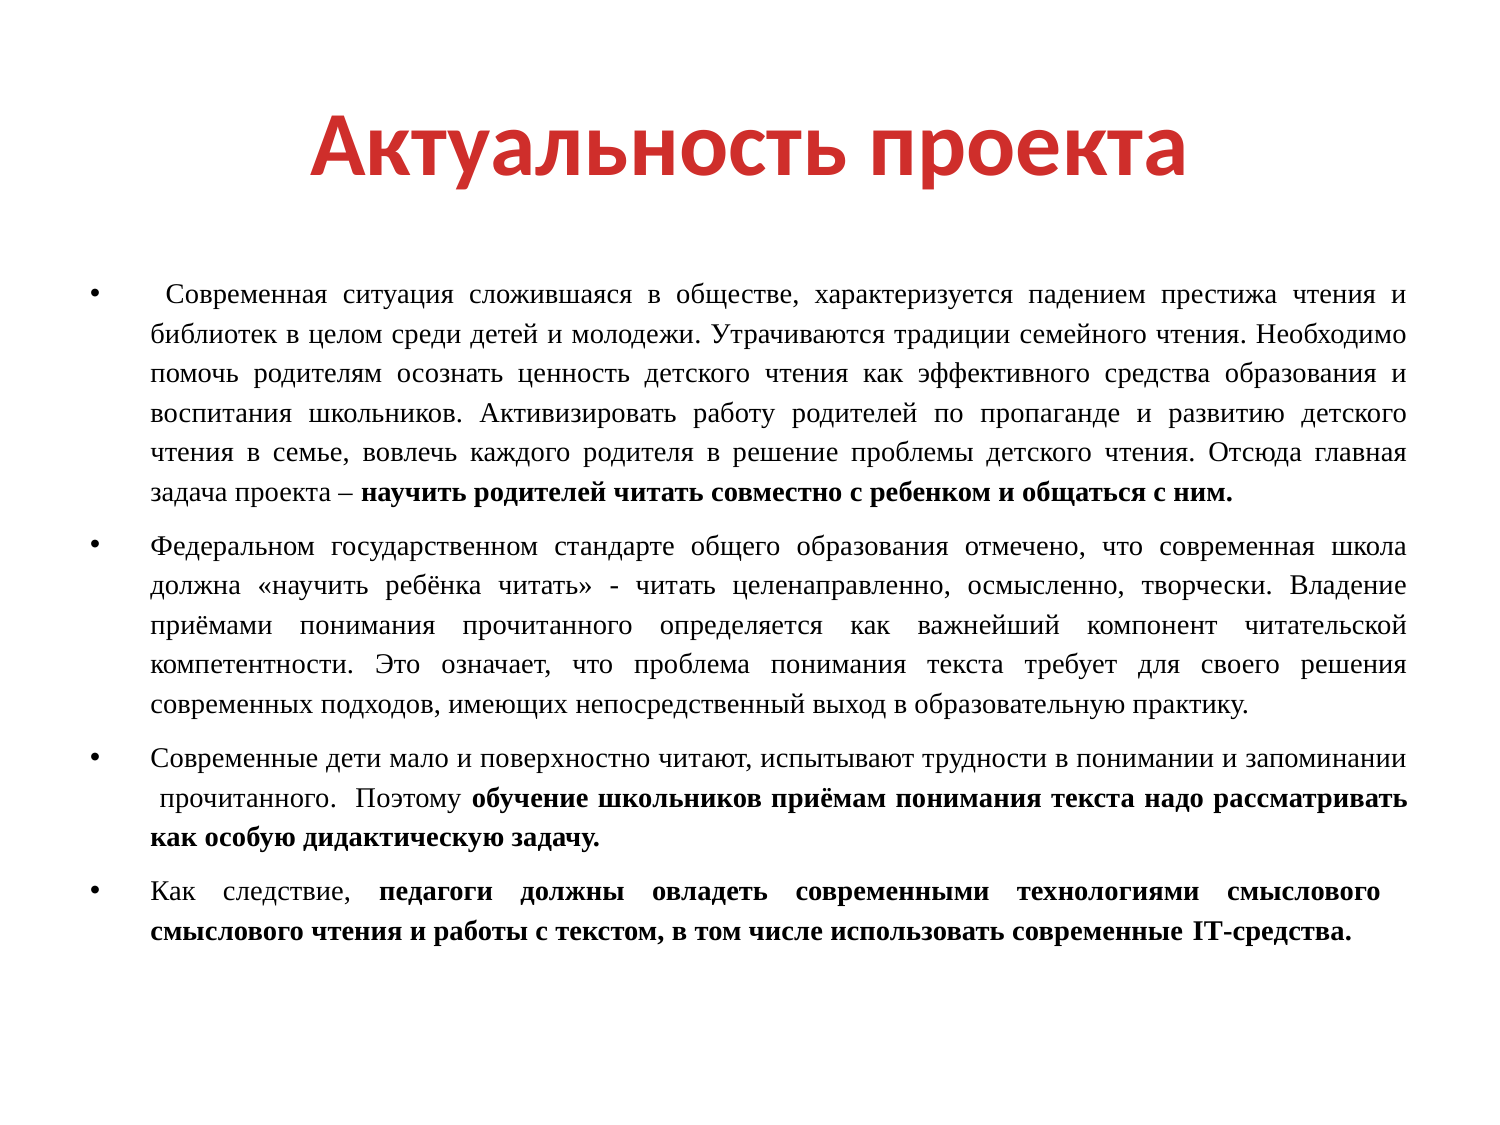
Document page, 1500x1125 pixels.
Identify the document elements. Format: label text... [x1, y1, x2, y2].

list Современная ситуация сложившаяся в обществе, характеризуется падением престижа чтения и библиотек в целом среди детей и молодежи. Утрачиваются традиции семейного чтения. Необходимо помочь родителям осознать ценность детского чтения как эффективного средства образования и воспитания школьников. Активизировать работу родителей по пропаганде и развитию детского чтения в семье, вовлечь каждого родителя в решение проблемы детского чтения. Отсюда главная задача проекта – научить родителей читать совместно с ребенком и общаться с ним. Федеральном государственном стандарте общего образования отмечено, что современная школа должна «научить ребёнка читать» - читать целенаправленно, осмысленно, творчески. Владение приёмами понимания прочитанного определяется как важнейший компонент читательской компетентности. Это означает, что проблема понимания текста требует для своего решения современных подходов, имеющих непосредственный выход в образовательную практику. Современные дети мало и поверхностно читают, испытывают трудности в понимании и запоминании прочитанного. Поэтому обучение школьников приёмам понимания текста надо рассматривать как особую дидактическую задачу. Как следствие, педагоги должны овладеть современными технологиями смыслового смыслового чтения и работы с текстом, в том числе использовать современные IT-средства. [75, 262, 1425, 1005]
title Актуальность проекта [75, 45, 1425, 233]
